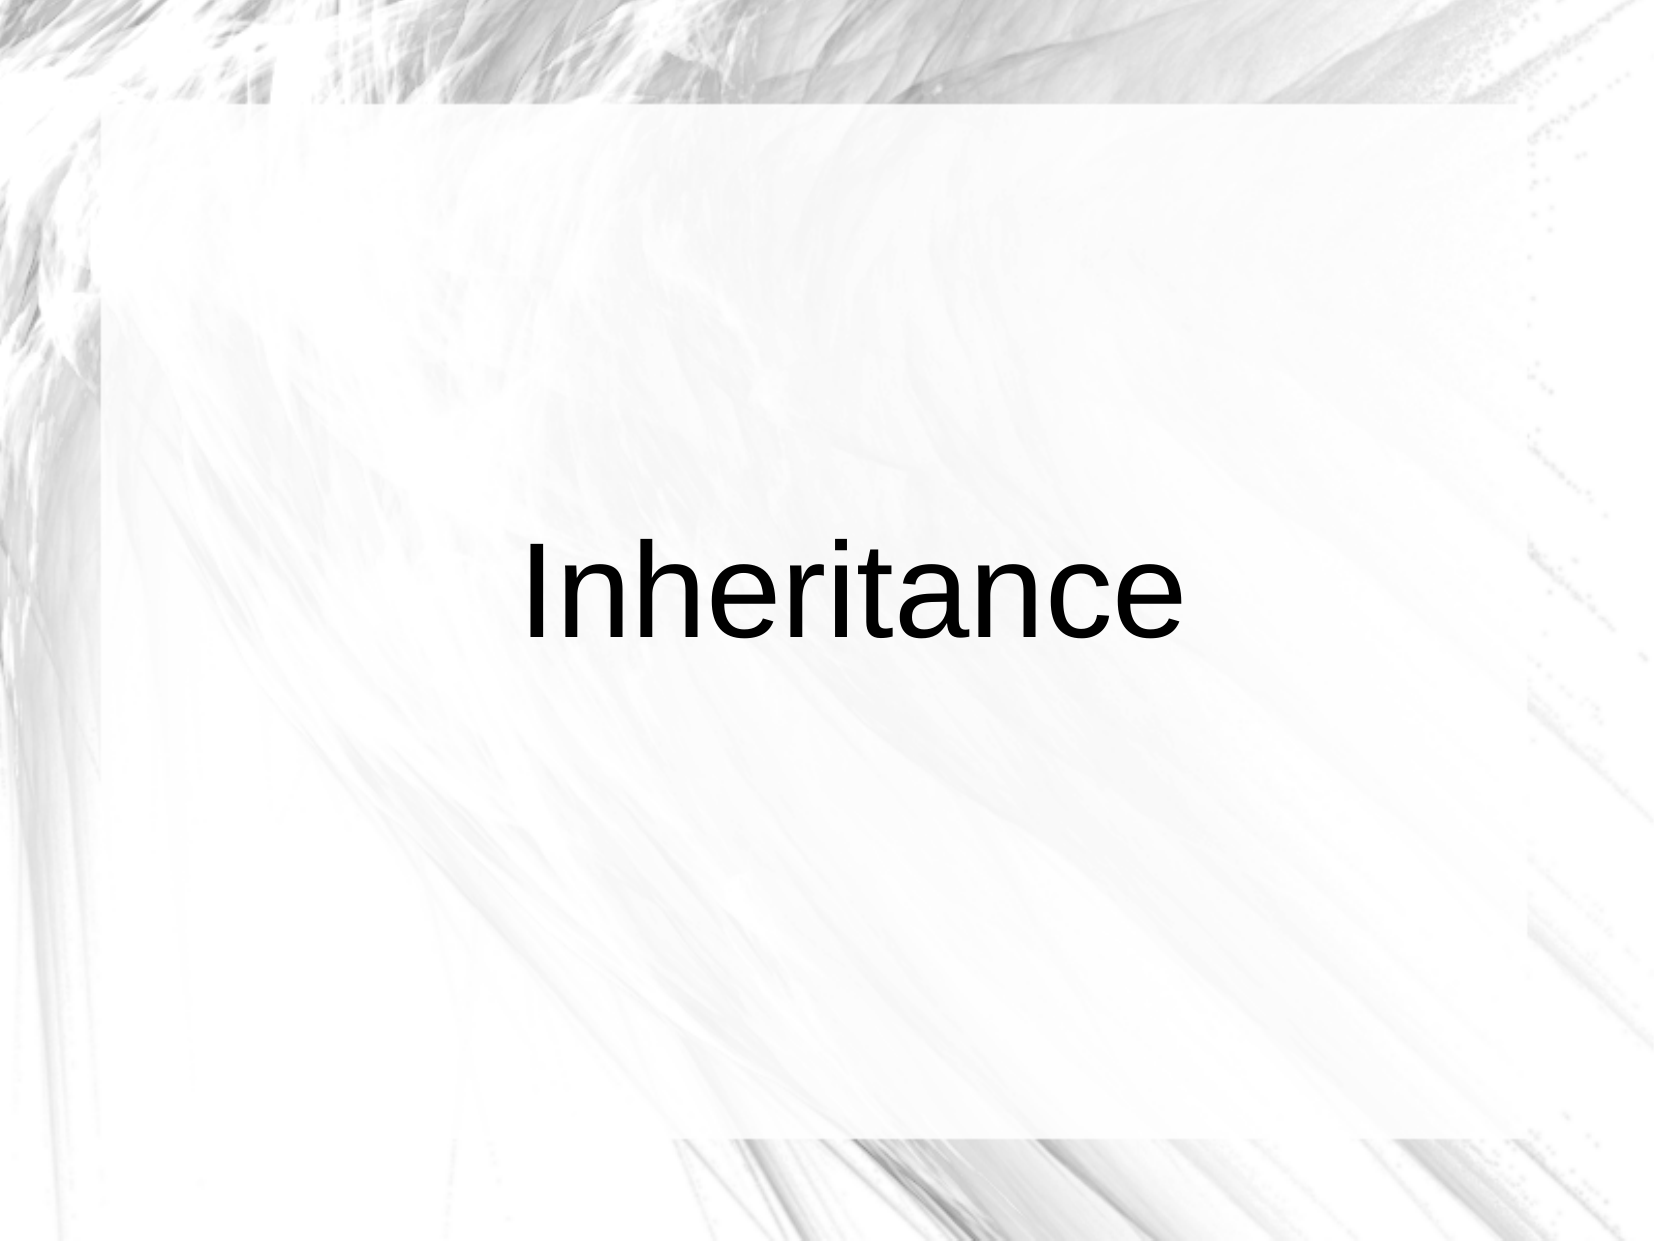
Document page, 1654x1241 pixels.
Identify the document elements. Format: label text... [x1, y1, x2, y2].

list Inheritance [118, 319, 1571, 1109]
picture [0, 0, 1654, 1241]
